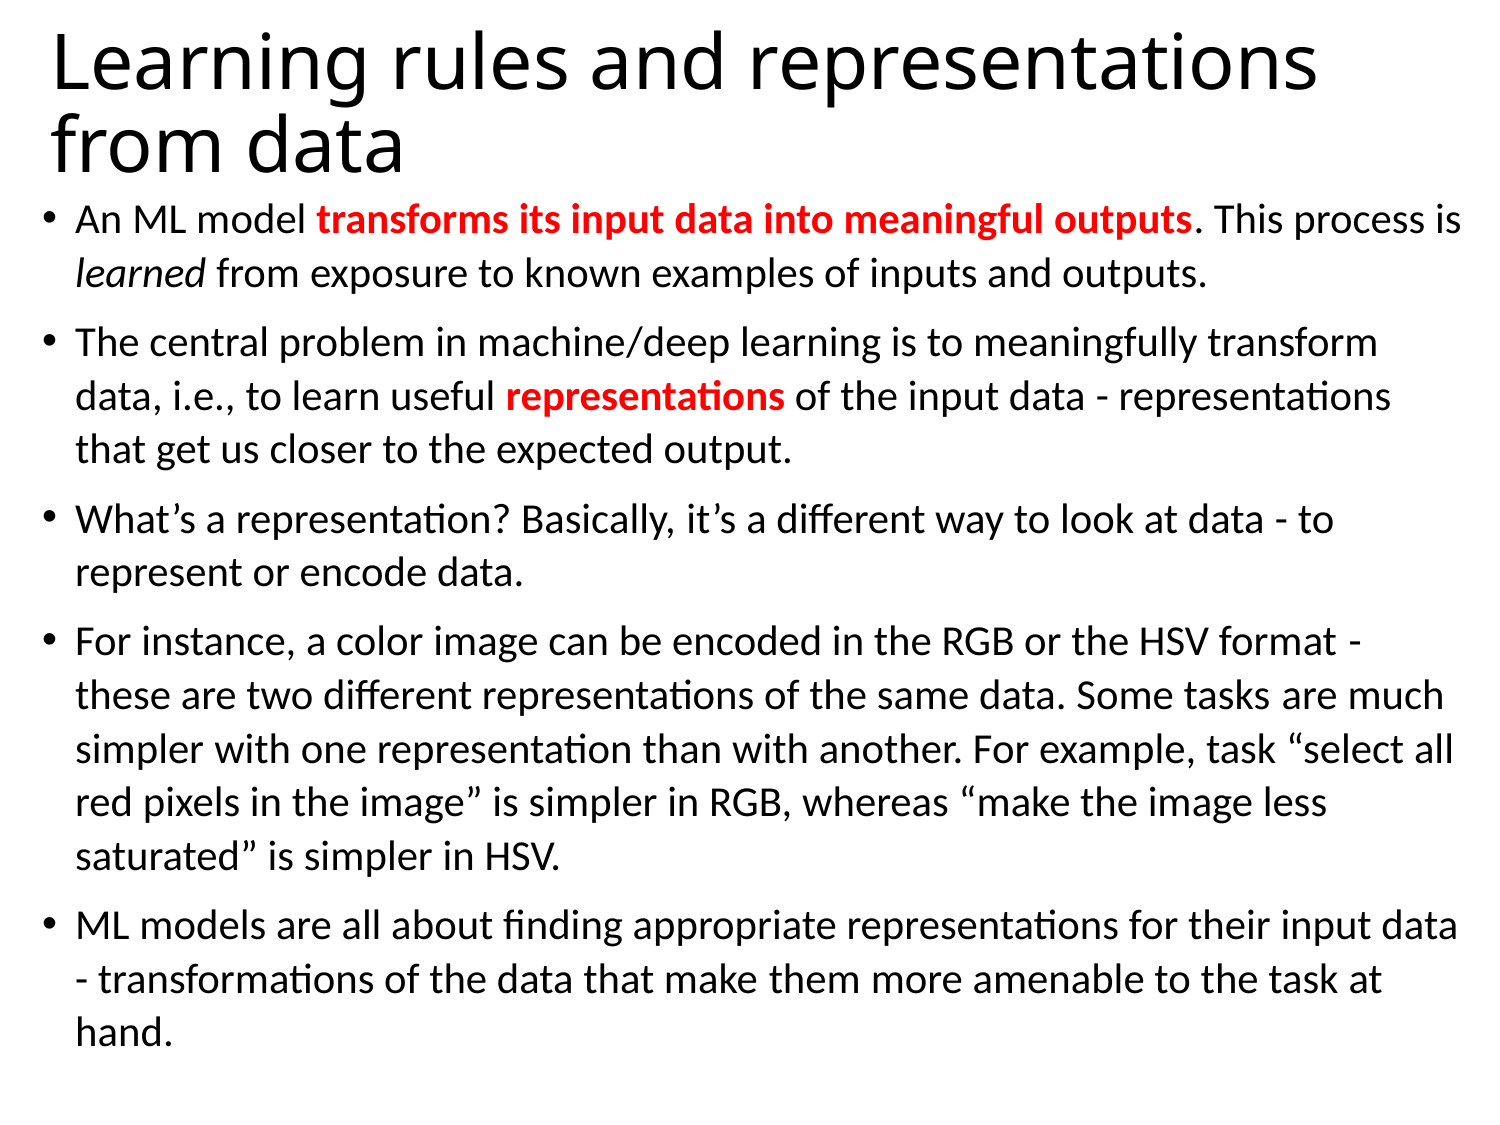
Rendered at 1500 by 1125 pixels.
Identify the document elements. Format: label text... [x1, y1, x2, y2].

title Learning rules and representations from data [35, 45, 1486, 167]
list An ML model transforms its input data into meaningful outputs. This process is learned from exposure to known examples of inputs and outputs. The central problem in machine/deep learning is to meaningfully transform data, i.e., to learn useful representations of the input data - representations that get us closer to the expected output. What’s a representation? Basically, it’s a different way to look at data - to represent or encode data. For instance, a color image can be encoded in the RGB or the HSV format - these are two different representations of the same data. Some tasks are much simpler with one representation than with another. For example, task “select all red pixels in the image” is simpler in RGB, whereas “make the image less saturated” is simpler in HSV. ML models are all about finding appropriate representations for their input data - transformations of the data that make them more amenable to the task at hand. [27, 181, 1478, 1068]
